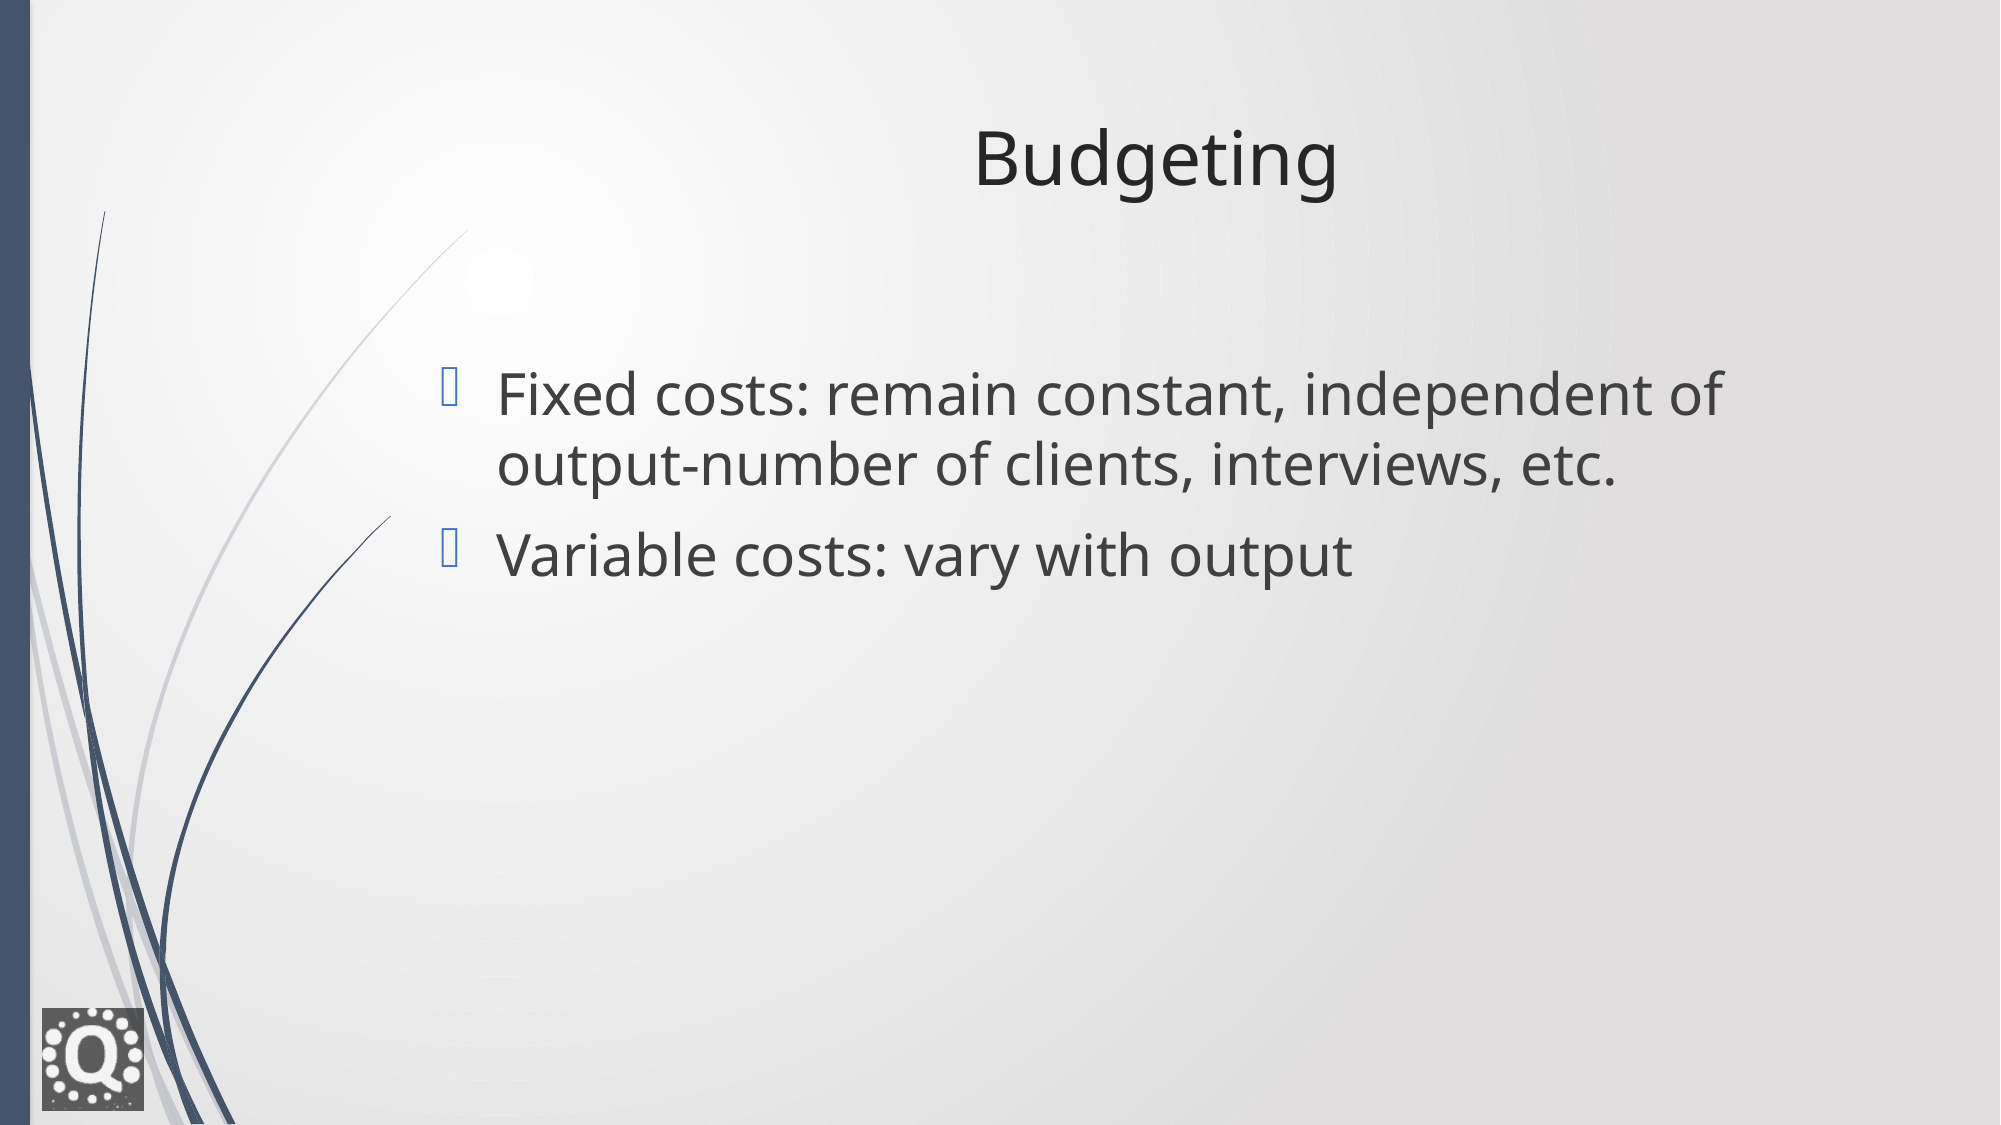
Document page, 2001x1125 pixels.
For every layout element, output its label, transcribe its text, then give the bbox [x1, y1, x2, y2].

picture [42, 1008, 144, 1111]
list Fixed costs: remain constant, independent of output-number of clients, interviews, etc. Variable costs: vary with output [424, 350, 1888, 970]
title Budgeting [425, 102, 1888, 313]
